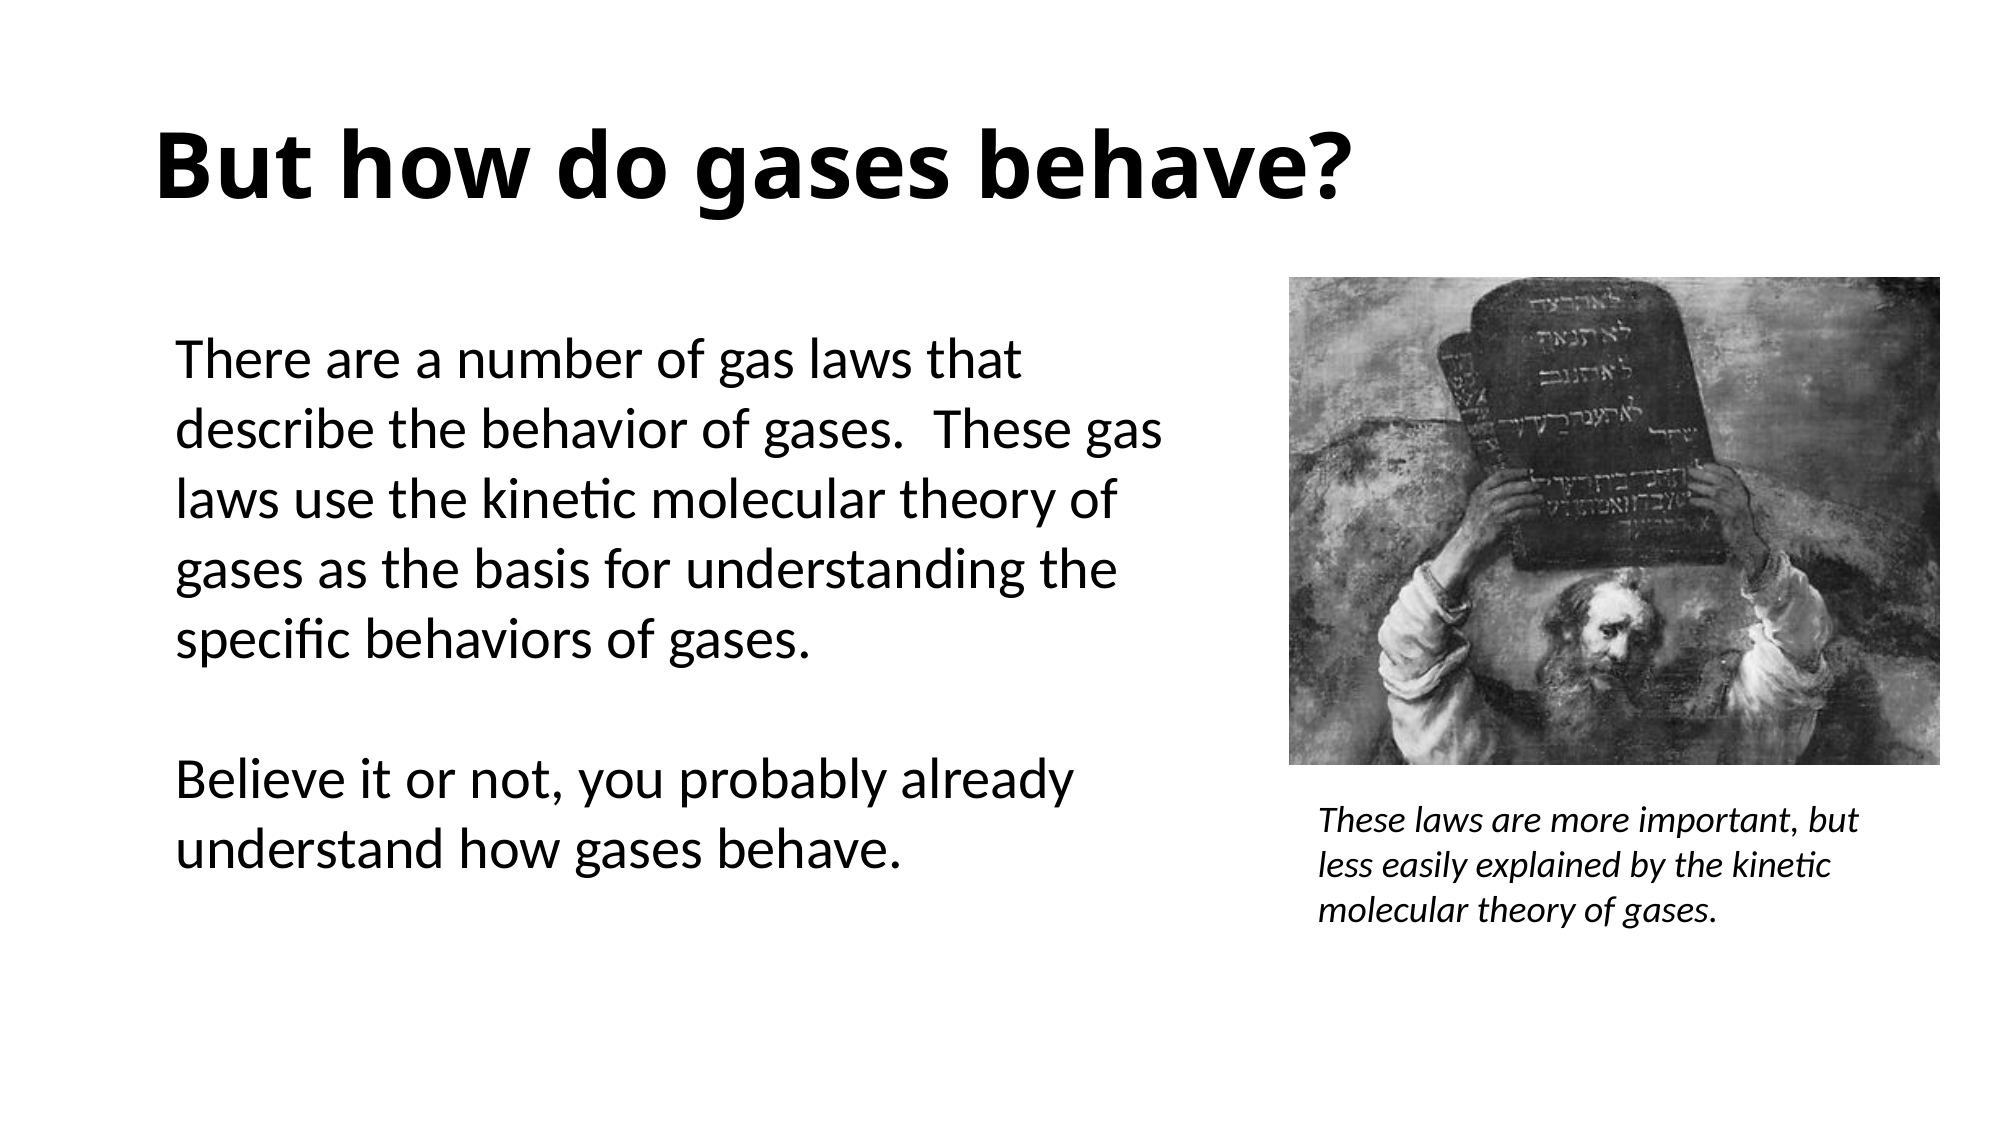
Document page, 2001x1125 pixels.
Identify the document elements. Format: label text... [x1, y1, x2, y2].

title But how do gases behave? [137, 59, 1863, 278]
picture [1289, 277, 1940, 765]
text_box There are a number of gas laws that describe the behavior of gases. These gas laws use the kinetic molecular theory of gases as the basis for understanding the specific behaviors of gases. Believe it or not, you probably already understand how gases behave. [160, 312, 1228, 888]
text_box These laws are more important, but less easily explained by the kinetic molecular theory of gases. [1303, 787, 1936, 938]
